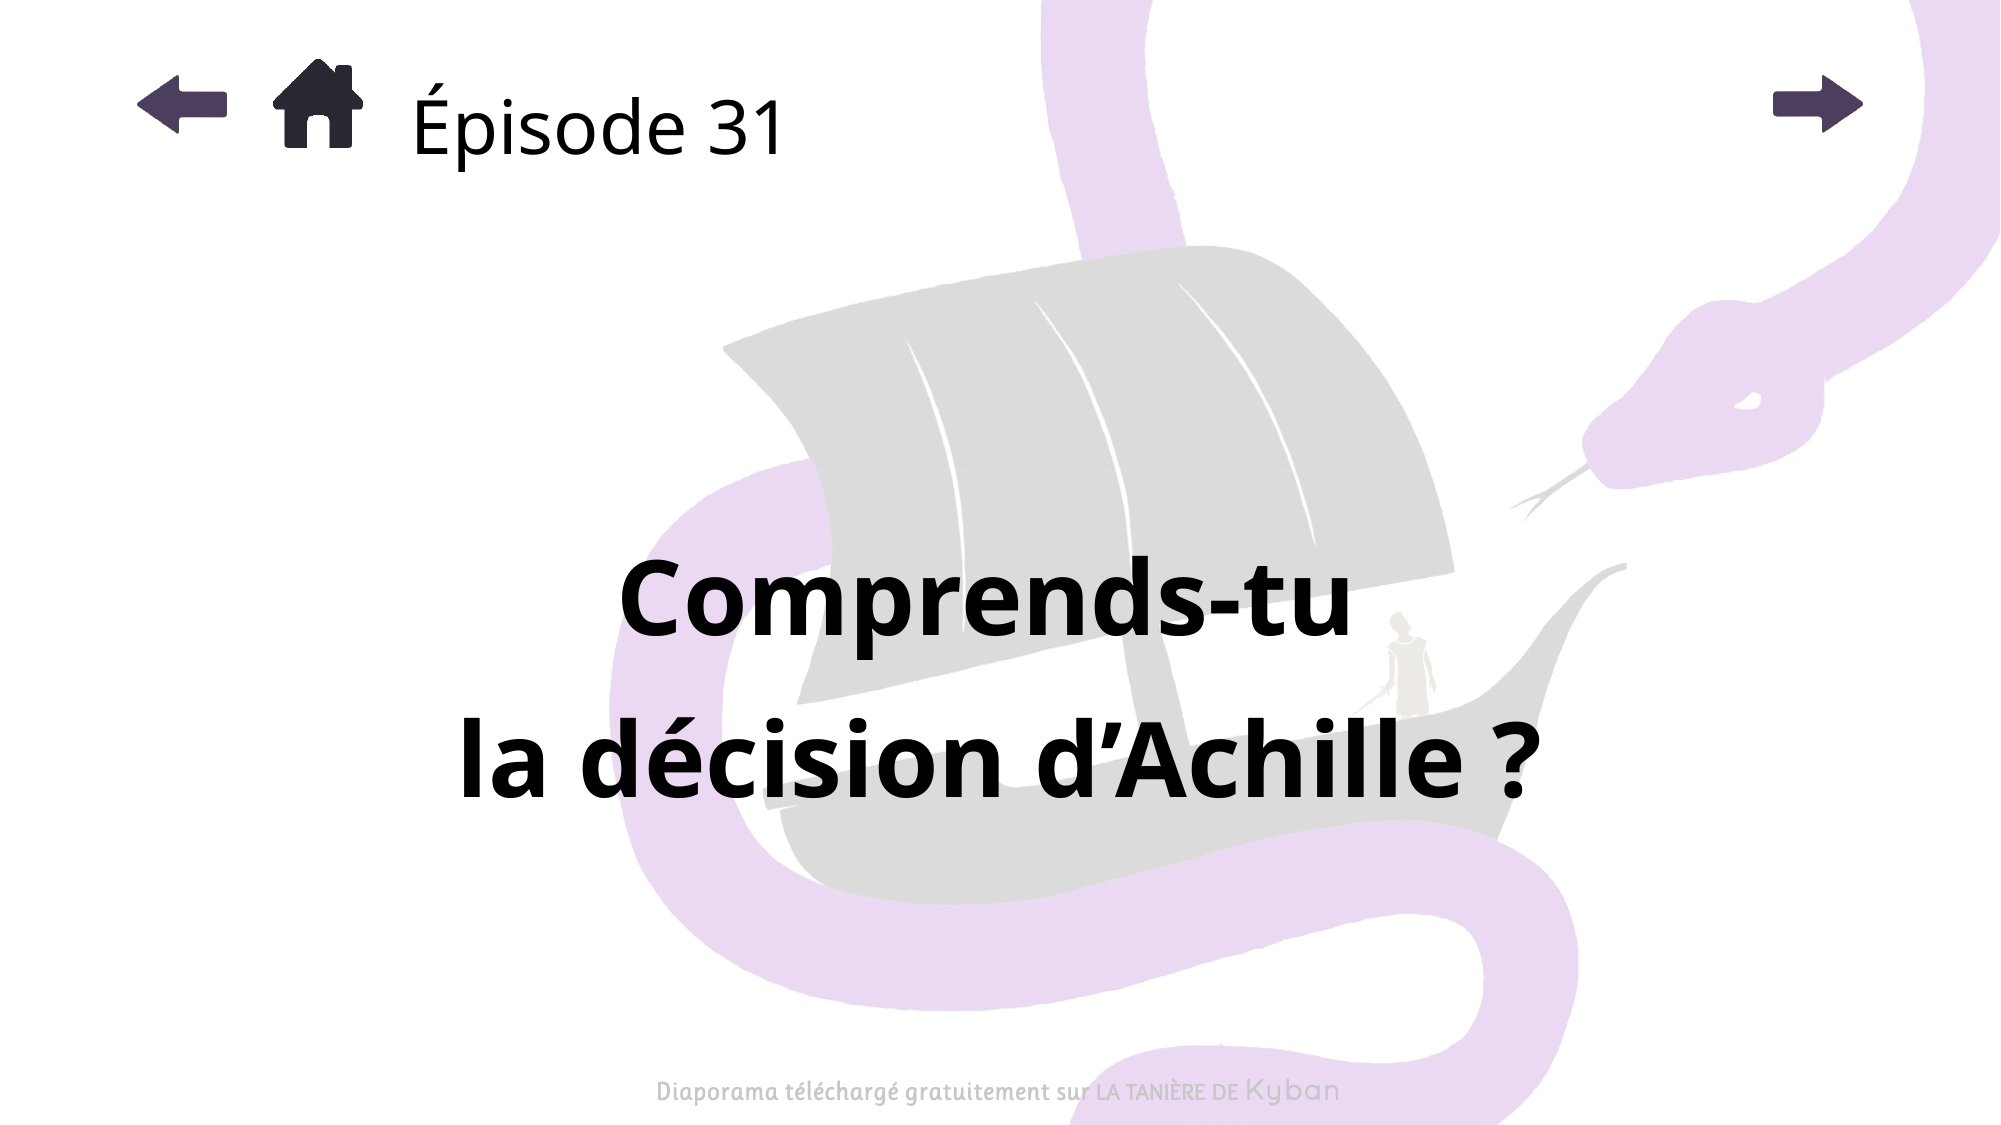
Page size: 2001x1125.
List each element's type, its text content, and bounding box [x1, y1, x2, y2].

picture [0, 0, 2001, 1125]
list Comprends-tu la décision d’Achille ? [137, 299, 1863, 1014]
title Épisode 31 [395, 59, 1863, 202]
